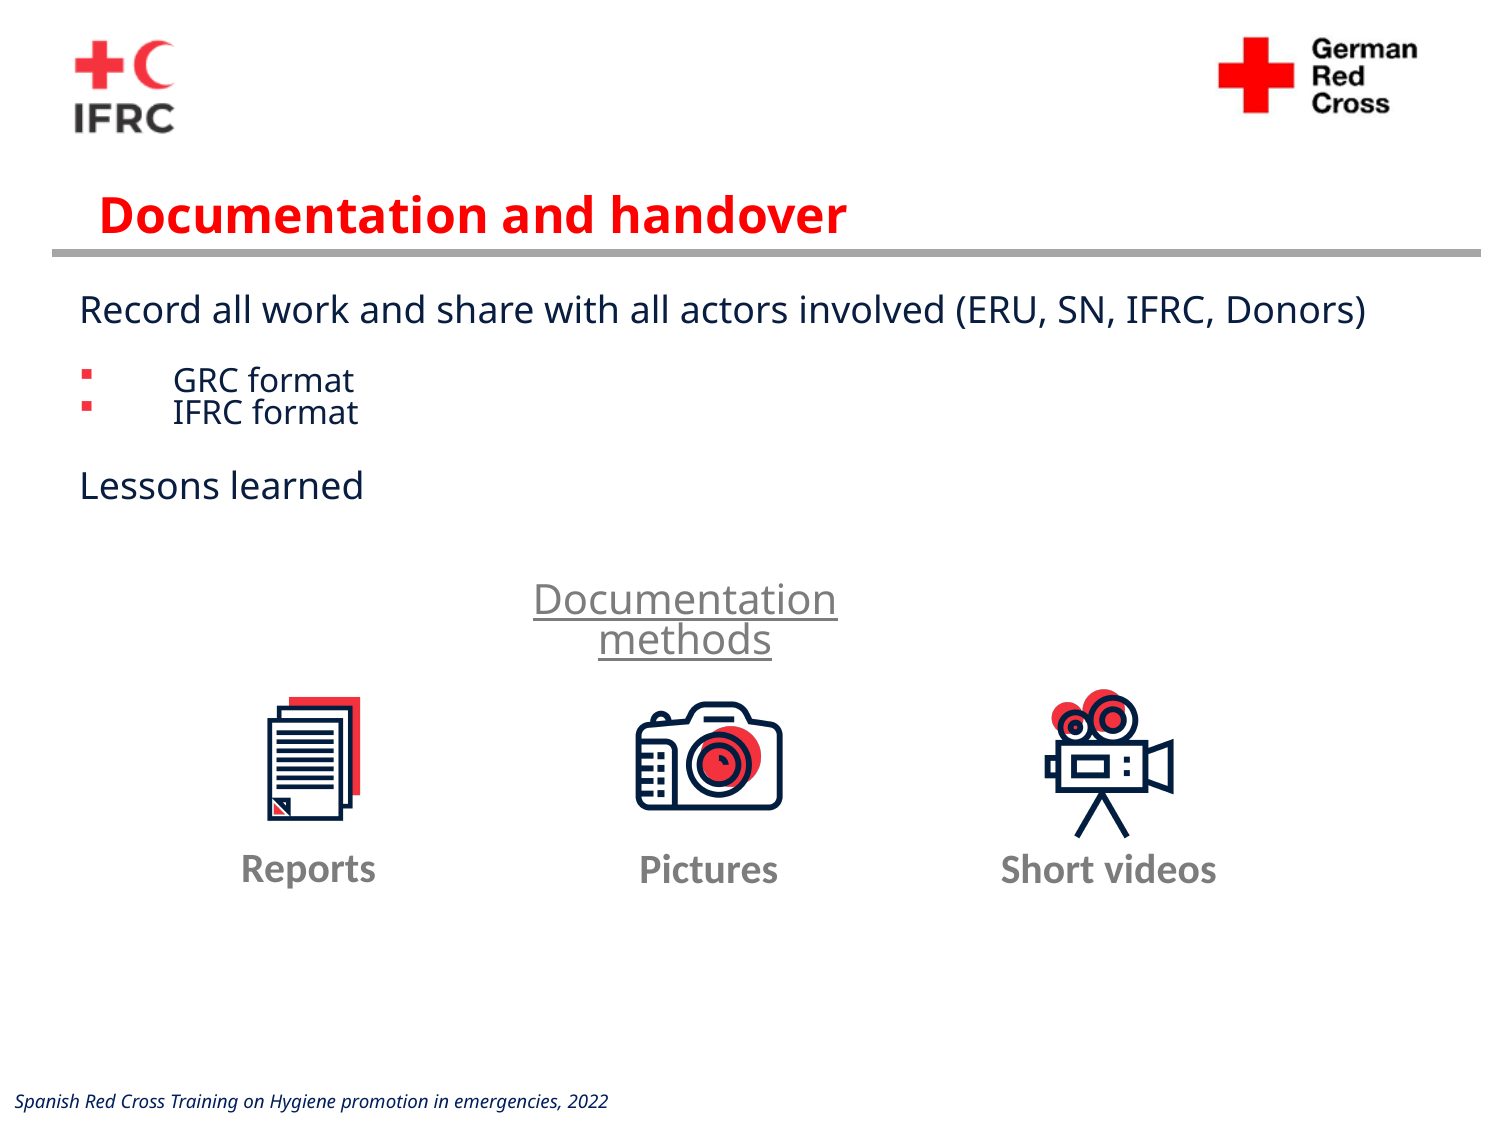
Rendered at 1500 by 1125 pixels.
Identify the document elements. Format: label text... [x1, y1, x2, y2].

text_box Record all work and share with all actors involved (ERU, SN, IFRC, Donors) GRC format IFRC format Lessons learned [71, 287, 1500, 514]
picture [1214, 34, 1427, 130]
picture [238, 688, 384, 834]
text_box Short videos [888, 834, 1330, 900]
text_box Documentation and handover [94, 187, 1500, 251]
text_box [79, 345, 850, 403]
text_box Documentation methods [455, 575, 915, 670]
picture [52, 18, 197, 157]
picture [617, 664, 801, 848]
picture [1017, 671, 1201, 855]
text_box Pictures [627, 848, 791, 900]
text_box Reports [217, 833, 401, 899]
text_box Spanish Red Cross Training on Hygiene promotion in emergencies, 2022 [0, 1082, 1330, 1120]
